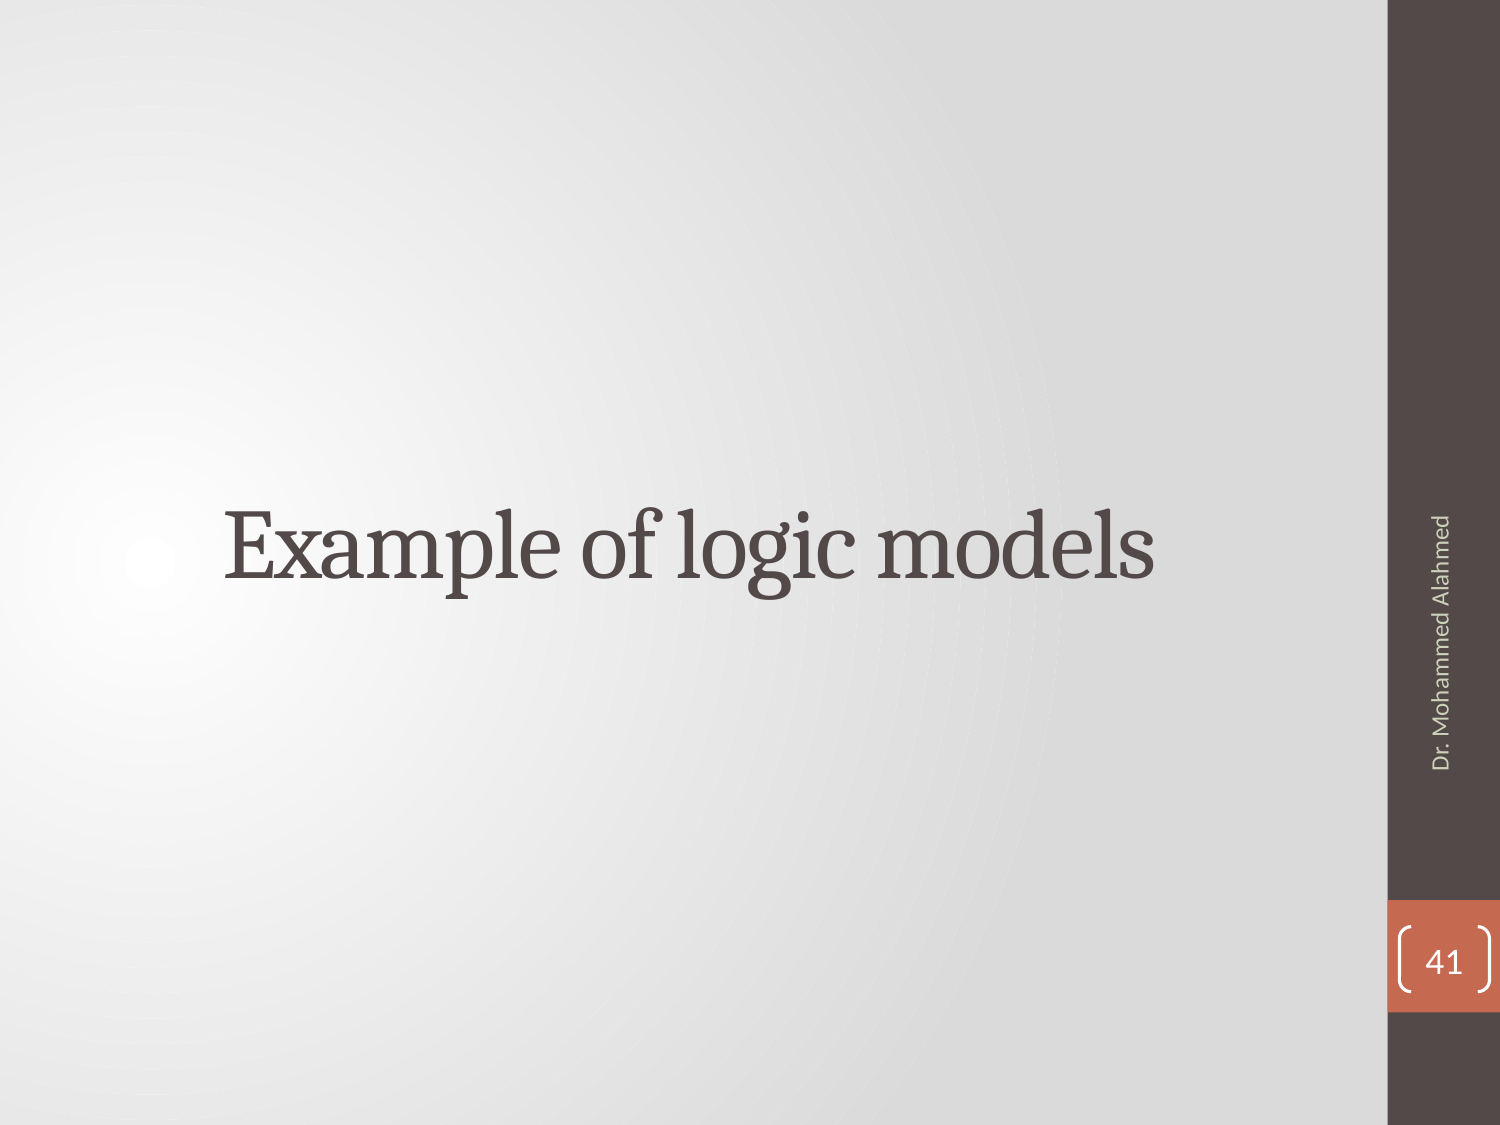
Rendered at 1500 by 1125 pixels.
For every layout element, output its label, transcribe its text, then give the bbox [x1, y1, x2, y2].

title Example of logic models [64, 444, 1315, 632]
slide_number 41 [1397, 925, 1492, 994]
footer Dr. Mohammed Alahmed [1408, 500, 1469, 889]
